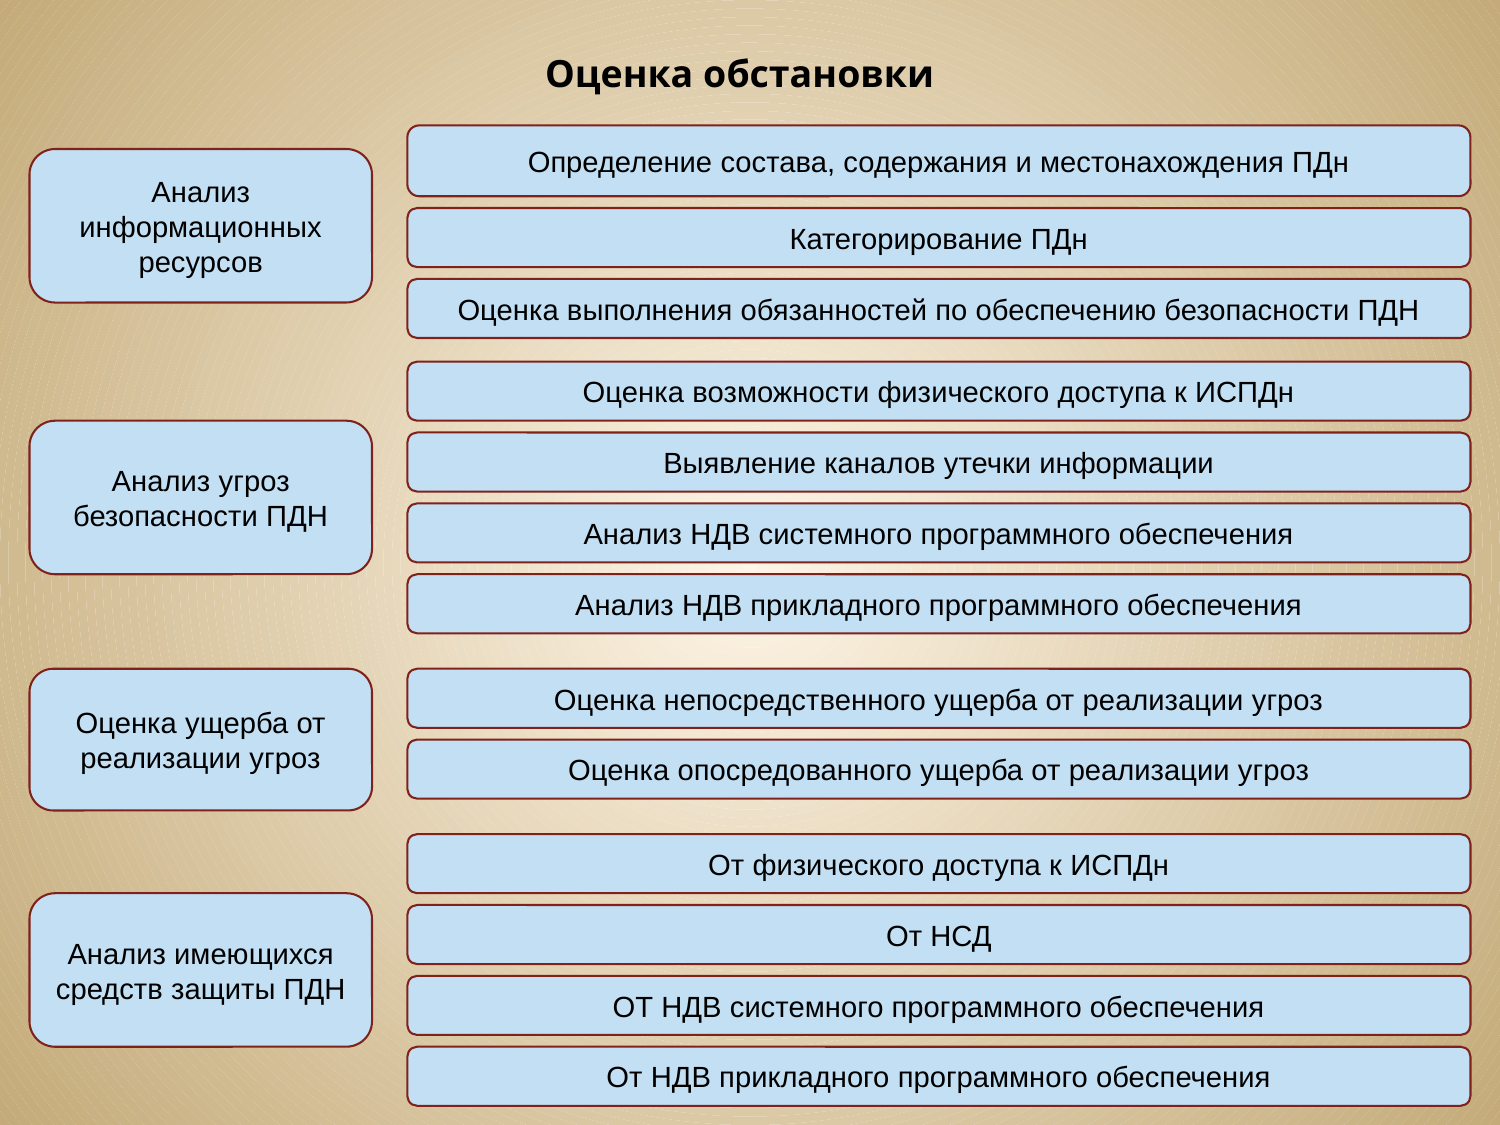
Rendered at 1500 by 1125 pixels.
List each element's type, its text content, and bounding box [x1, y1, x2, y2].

text_box Оценка опосредованного ущерба от реализации угроз [406, 738, 1472, 800]
text_box Категорирование ПДн [406, 206, 1472, 269]
text_box Выявление каналов утечки информации [406, 431, 1472, 493]
text_box От НСД [406, 903, 1472, 966]
text_box Анализ угроз безопасности ПДН [28, 419, 374, 576]
text_box Анализ НДВ прикладного программного обеспечения [406, 573, 1472, 635]
text_box От физического доступа к ИСПДн [406, 833, 1472, 895]
text_box ОТ НДВ системного программного обеспечения [406, 974, 1472, 1036]
text_box Оценка непосредственного ущерба от реализации угроз [406, 667, 1472, 729]
text_box Оценка ущерба от реализации угроз [28, 667, 374, 812]
text_box Оценка выполнения обязанностей по обеспечению безопасности ПДН [406, 277, 1472, 340]
text_box Анализ имеющихся средств защиты ПДН [28, 892, 374, 1048]
text_box Анализ информационных ресурсов [28, 147, 374, 304]
text_box Оценка обстановки [530, 42, 959, 103]
text_box Определение состава, содержания и местонахождения ПДн [406, 124, 1472, 198]
text_box От НДВ прикладного программного обеспечения [406, 1045, 1472, 1107]
text_box Анализ НДВ системного программного обеспечения [406, 502, 1472, 564]
text_box Оценка возможности физического доступа к ИСПДн [406, 360, 1472, 422]
